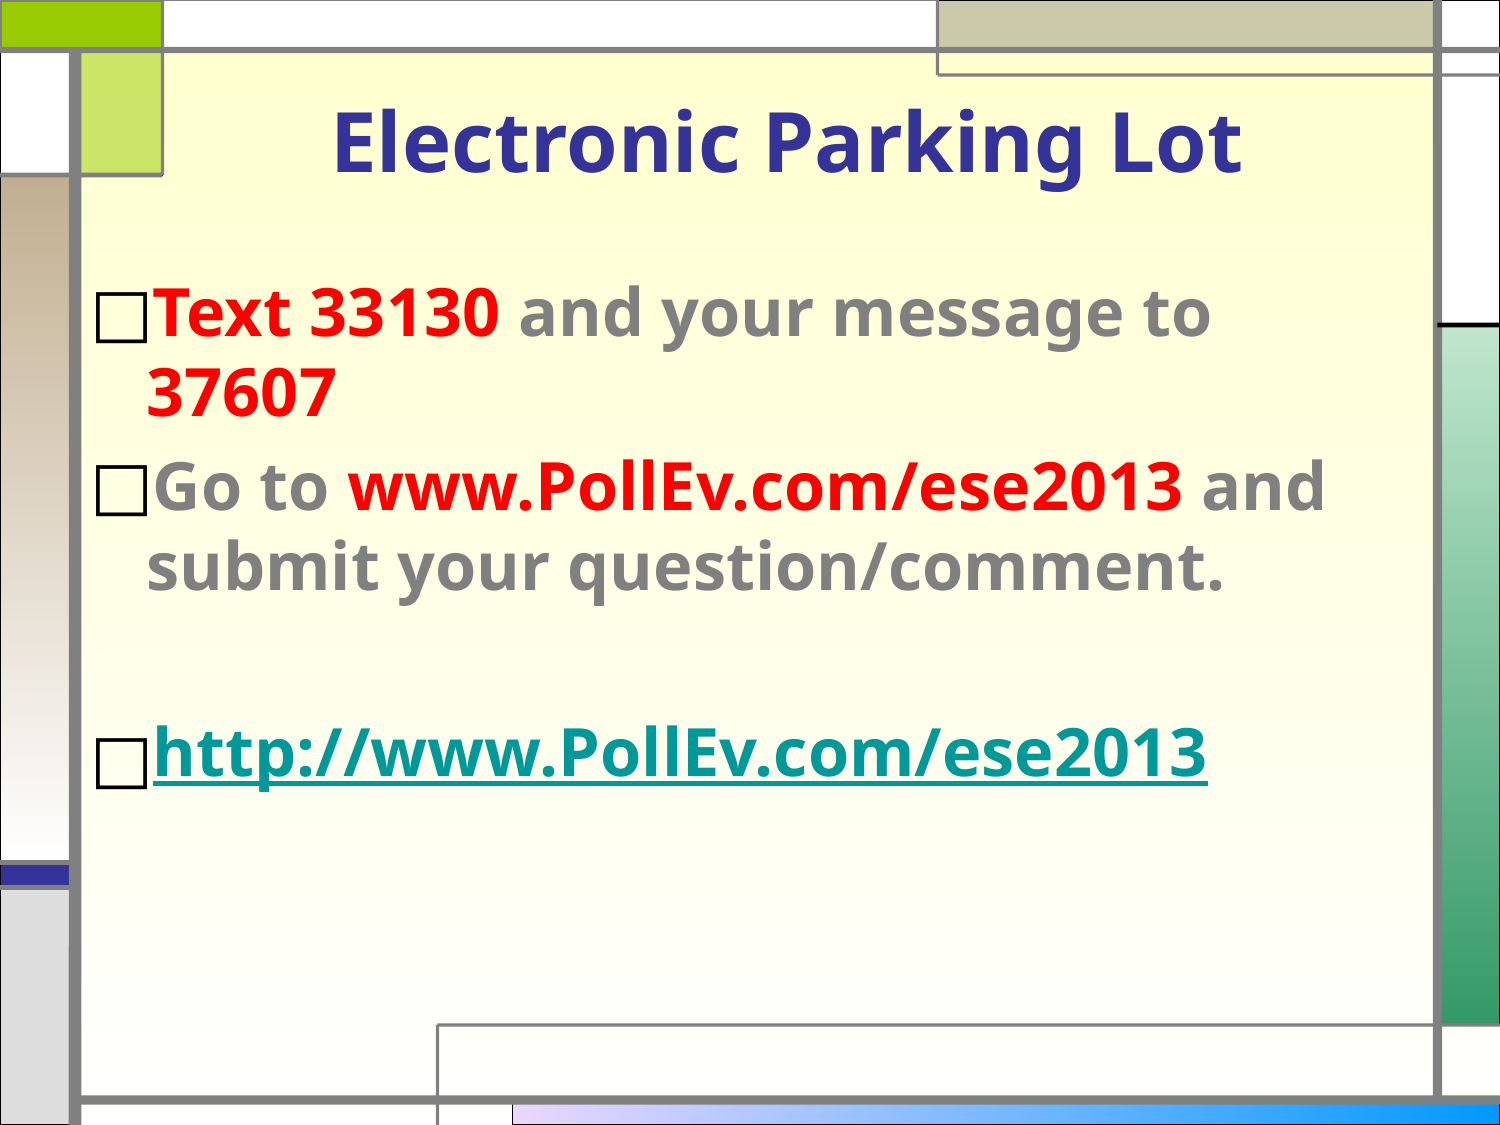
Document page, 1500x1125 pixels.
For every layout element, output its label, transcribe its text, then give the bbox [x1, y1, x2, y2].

title Electronic Parking Lot [149, 44, 1426, 233]
list Text 33130 and your message to 37607 Go to www.PollEv.com/ese2013 and submit your question/comment. http://www.PollEv.com/ese2013 [74, 262, 1426, 1006]
